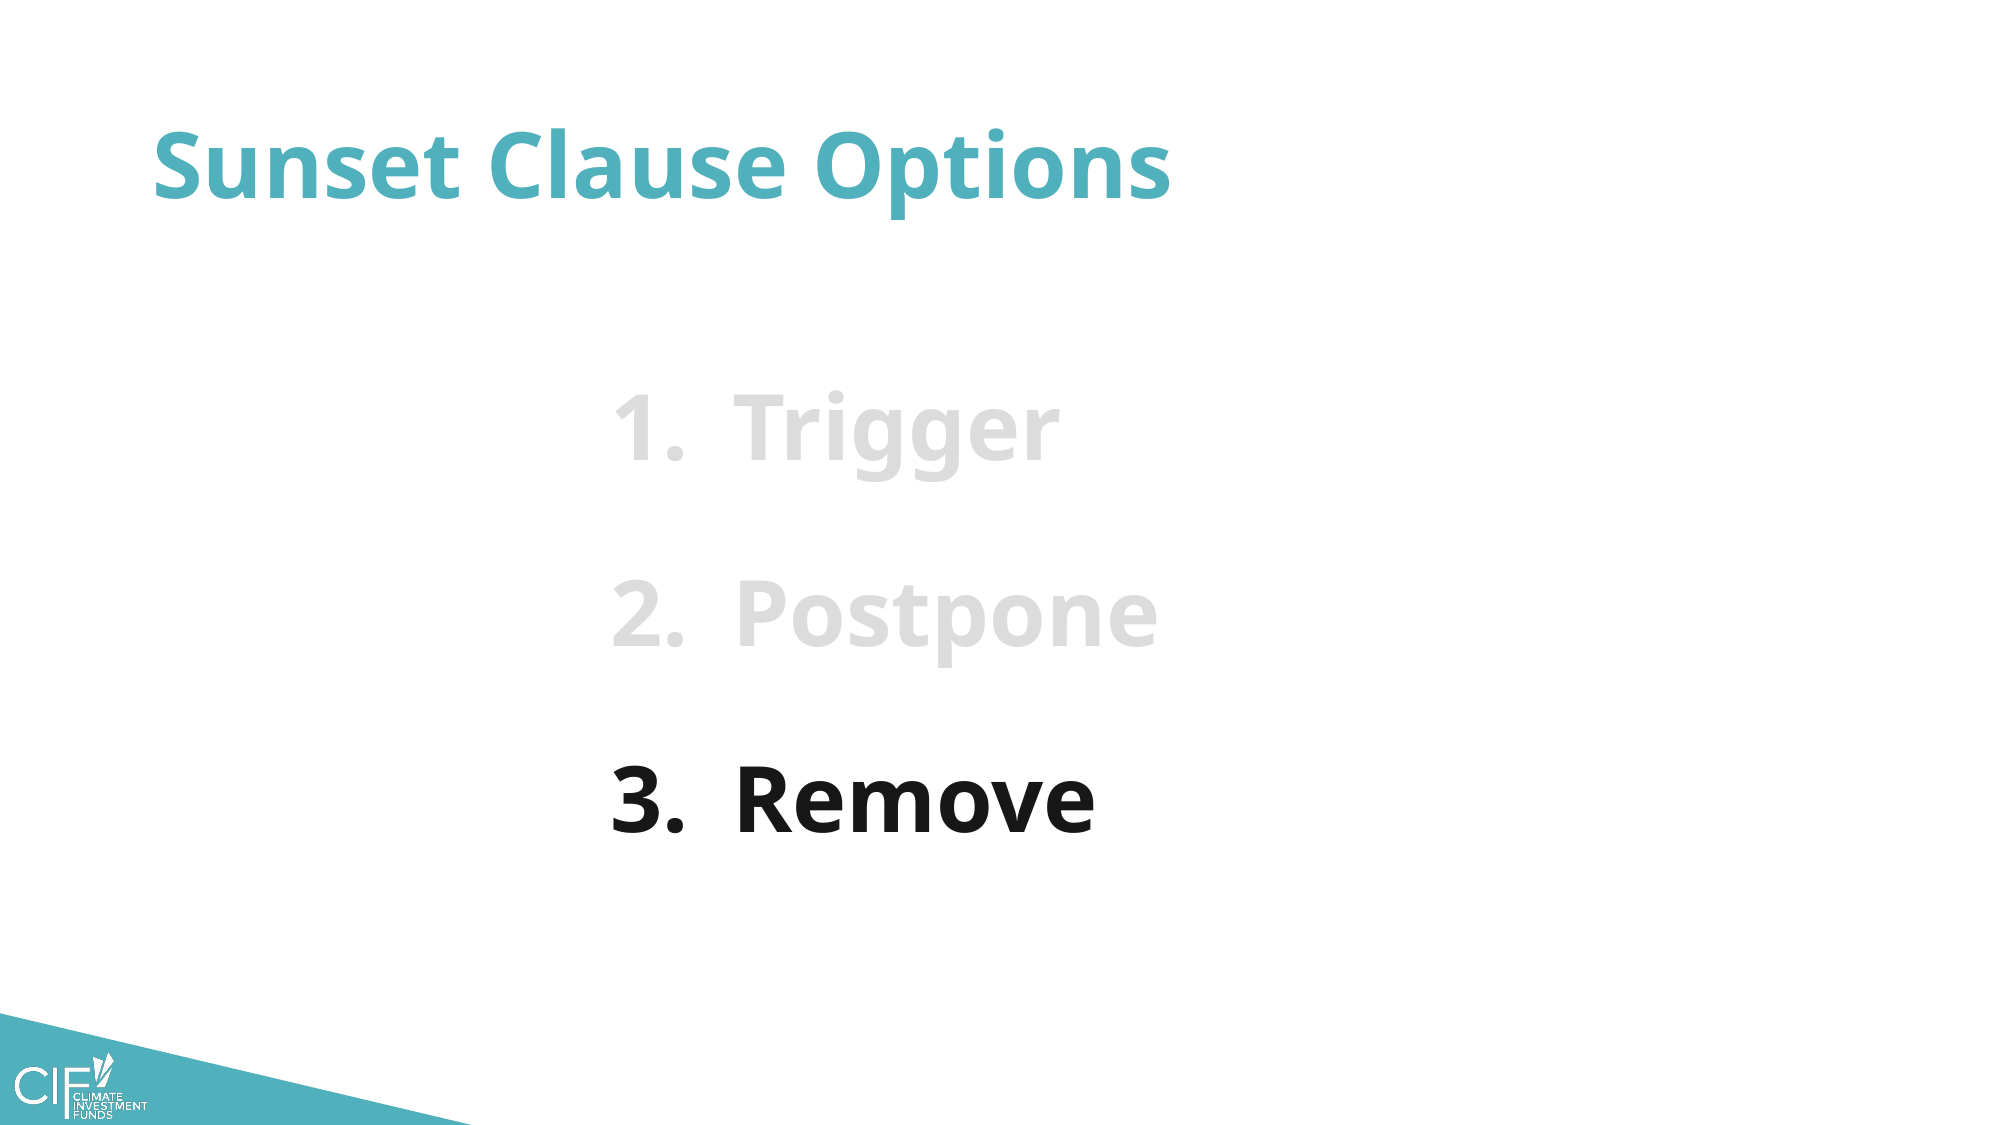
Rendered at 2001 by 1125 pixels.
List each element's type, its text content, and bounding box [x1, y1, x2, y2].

list Trigger Postpone Remove [595, 305, 1634, 1020]
title Sunset Clause Options [137, 59, 1863, 278]
